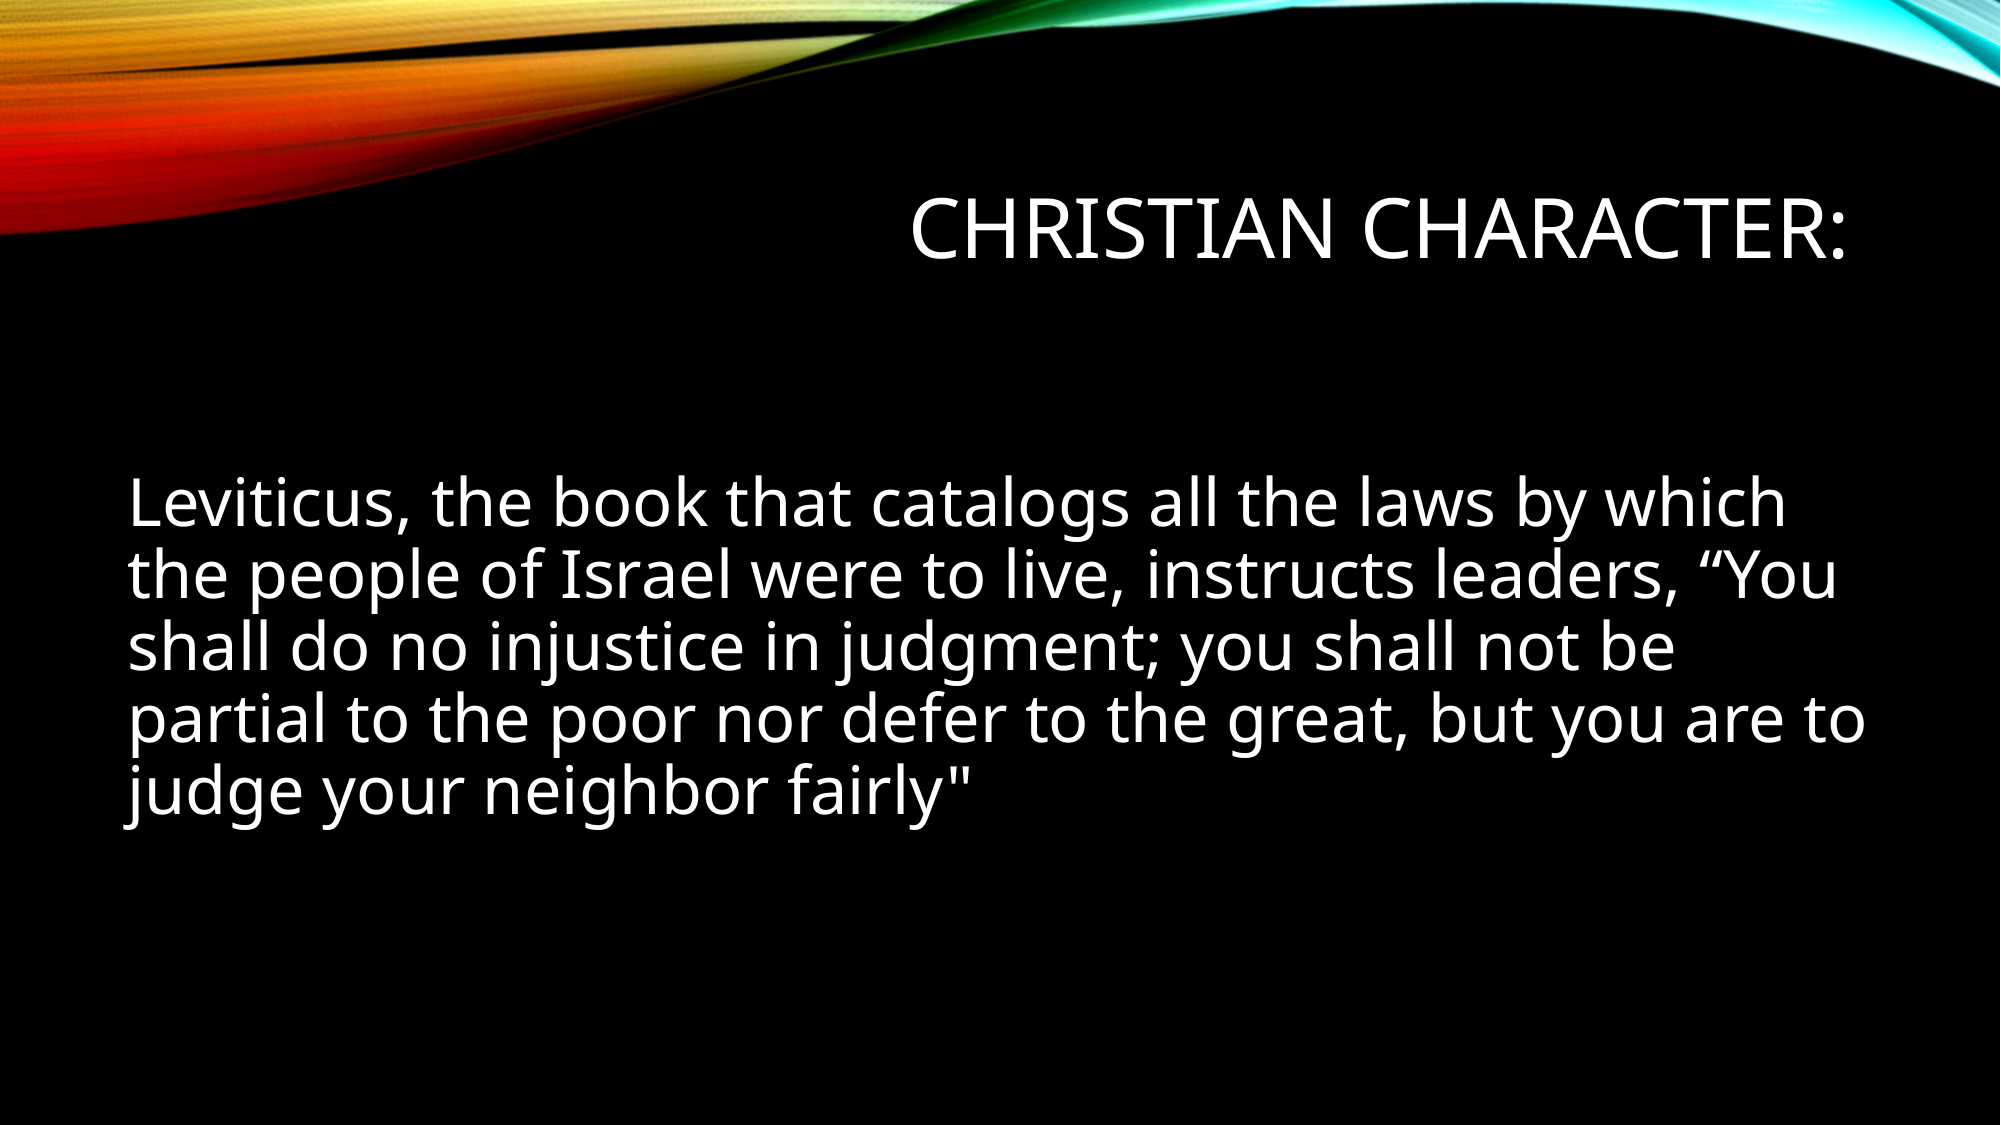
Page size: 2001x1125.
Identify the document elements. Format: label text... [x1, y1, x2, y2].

picture [0, 0, 2000, 237]
list Leviticus, the book that catalogs all the laws by which the people of Israel were to live, instructs leaders, “You shall do no injustice in judgment; you shall not be partial to the poor nor defer to the great, but you are to judge your neighbor fairly" [112, 360, 1888, 1021]
title Christian Character: [474, 125, 1888, 338]
